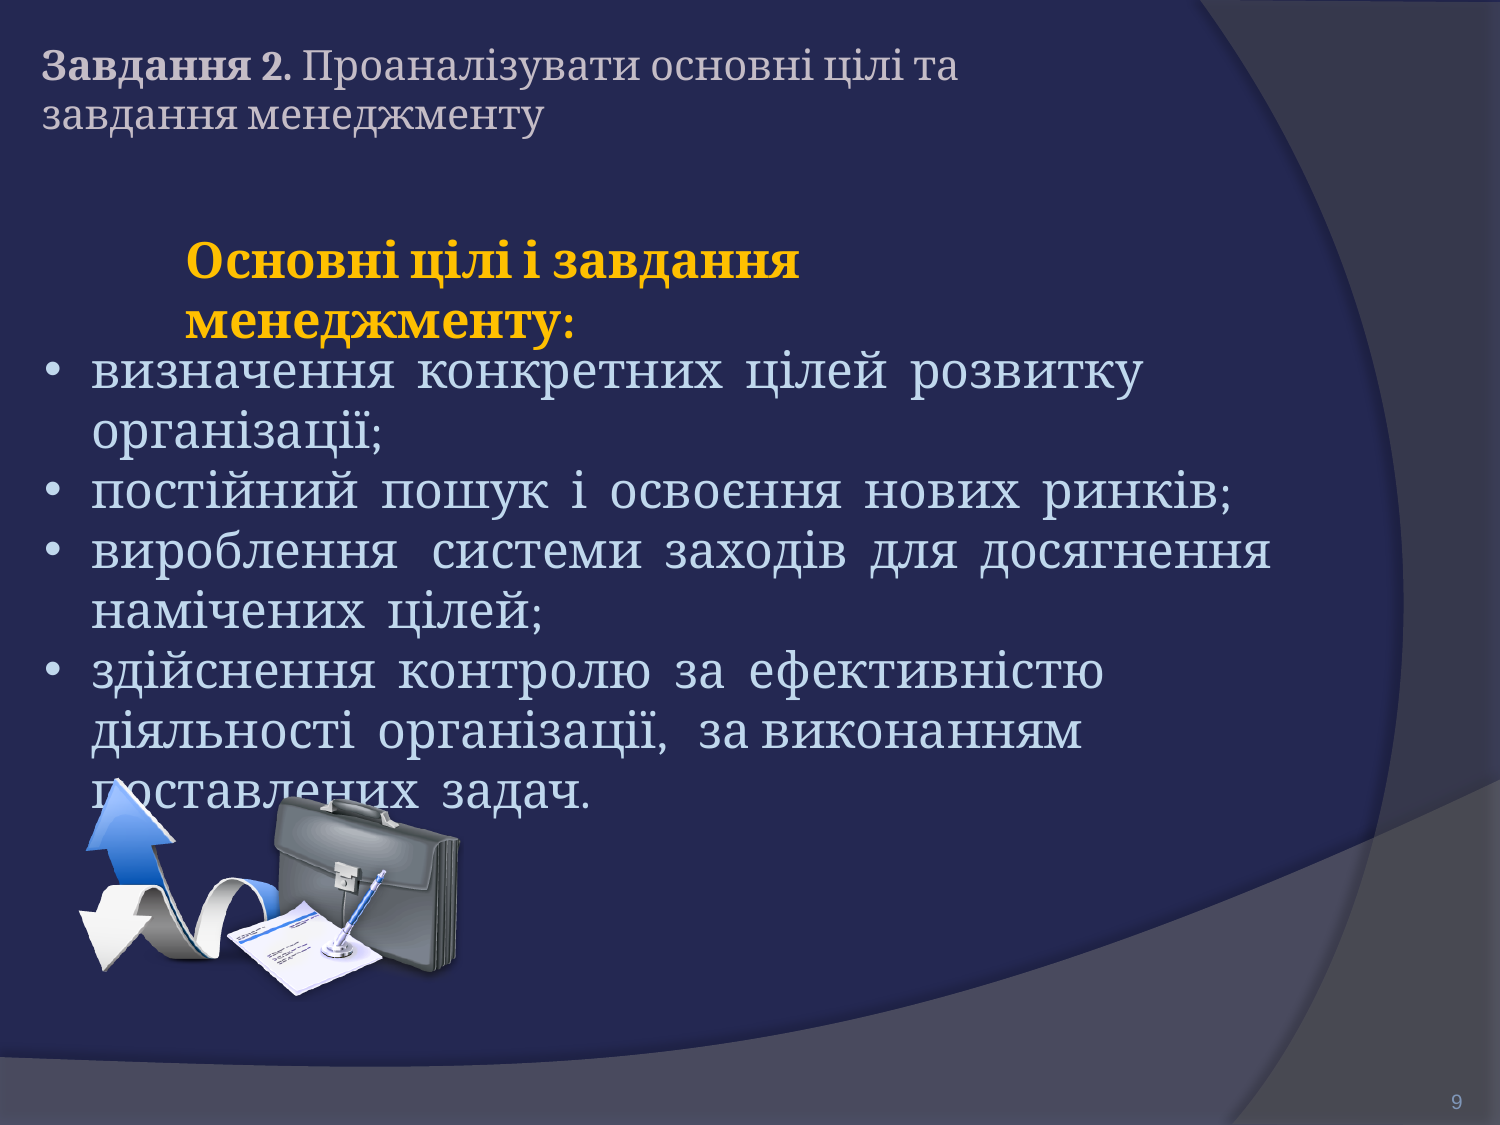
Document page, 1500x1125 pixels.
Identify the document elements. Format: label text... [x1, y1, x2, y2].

picture [76, 761, 464, 1002]
text_box визначення конкретних цілей розвитку організації; постійний пошук і освоєння нових ринків; вироблення системи заходів для досягнення намічених цілей; здійснення контролю за ефективністю діяльності організації, за виконанням поставлених задач. [29, 330, 1365, 826]
text_box Основні цілі і завдання менеджменту: [171, 221, 1187, 330]
text_box Завдання 2. Проаналізувати основні цілі та завдання менеджменту [26, 30, 1138, 146]
slide_number 9 [1337, 1053, 1463, 1114]
